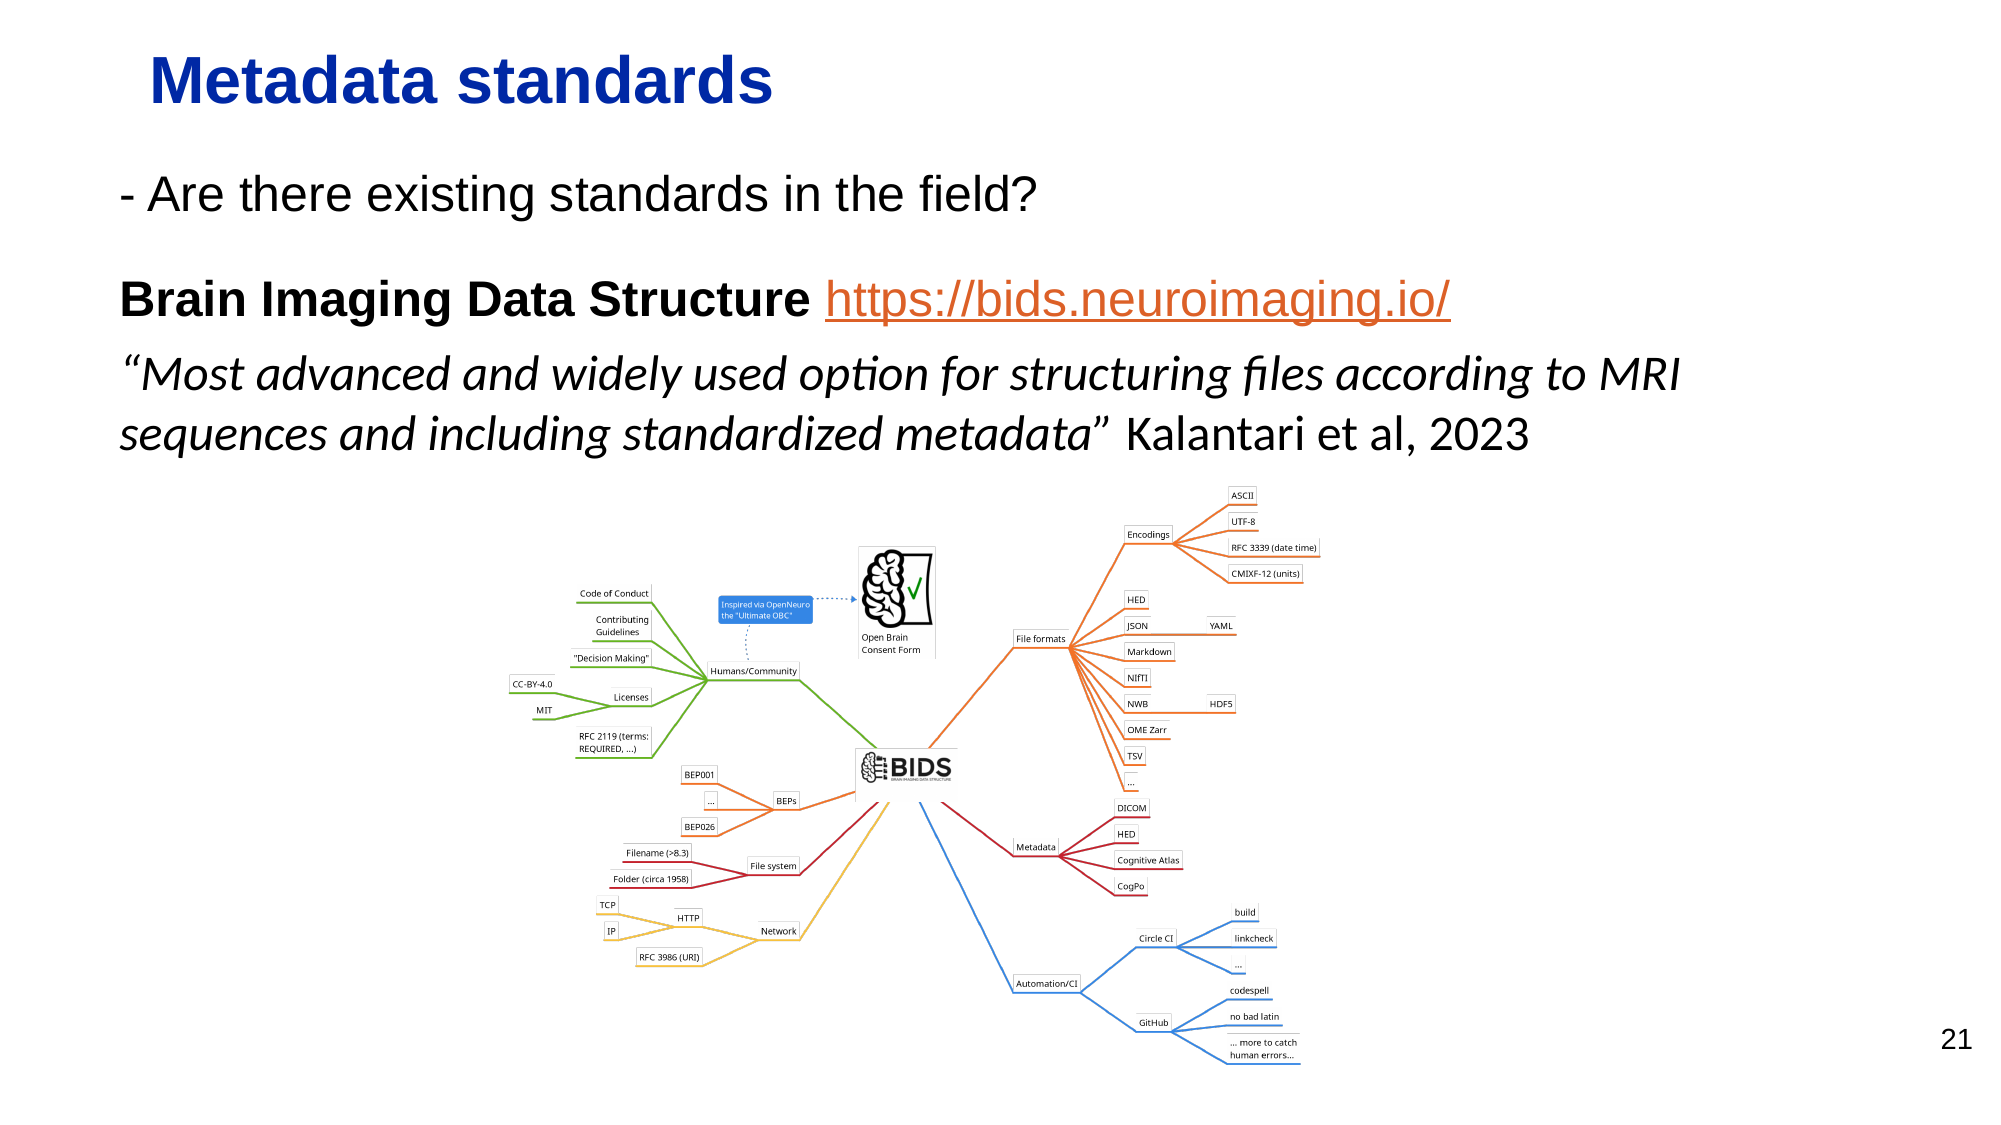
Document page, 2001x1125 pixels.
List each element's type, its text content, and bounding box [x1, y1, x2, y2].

list - Are there existing standards in the field? Brain Imaging Data Structure https://bids.neuroimaging.io/ “Most advanced and widely used option for structuring files according to MRI sequences and including standardized metadata” Kalantari et al, 2023 [101, 131, 1803, 1015]
title Metadata standards [149, 31, 1851, 132]
slide_number 21 [1853, 1019, 1974, 1106]
picture [458, 481, 1371, 1070]
